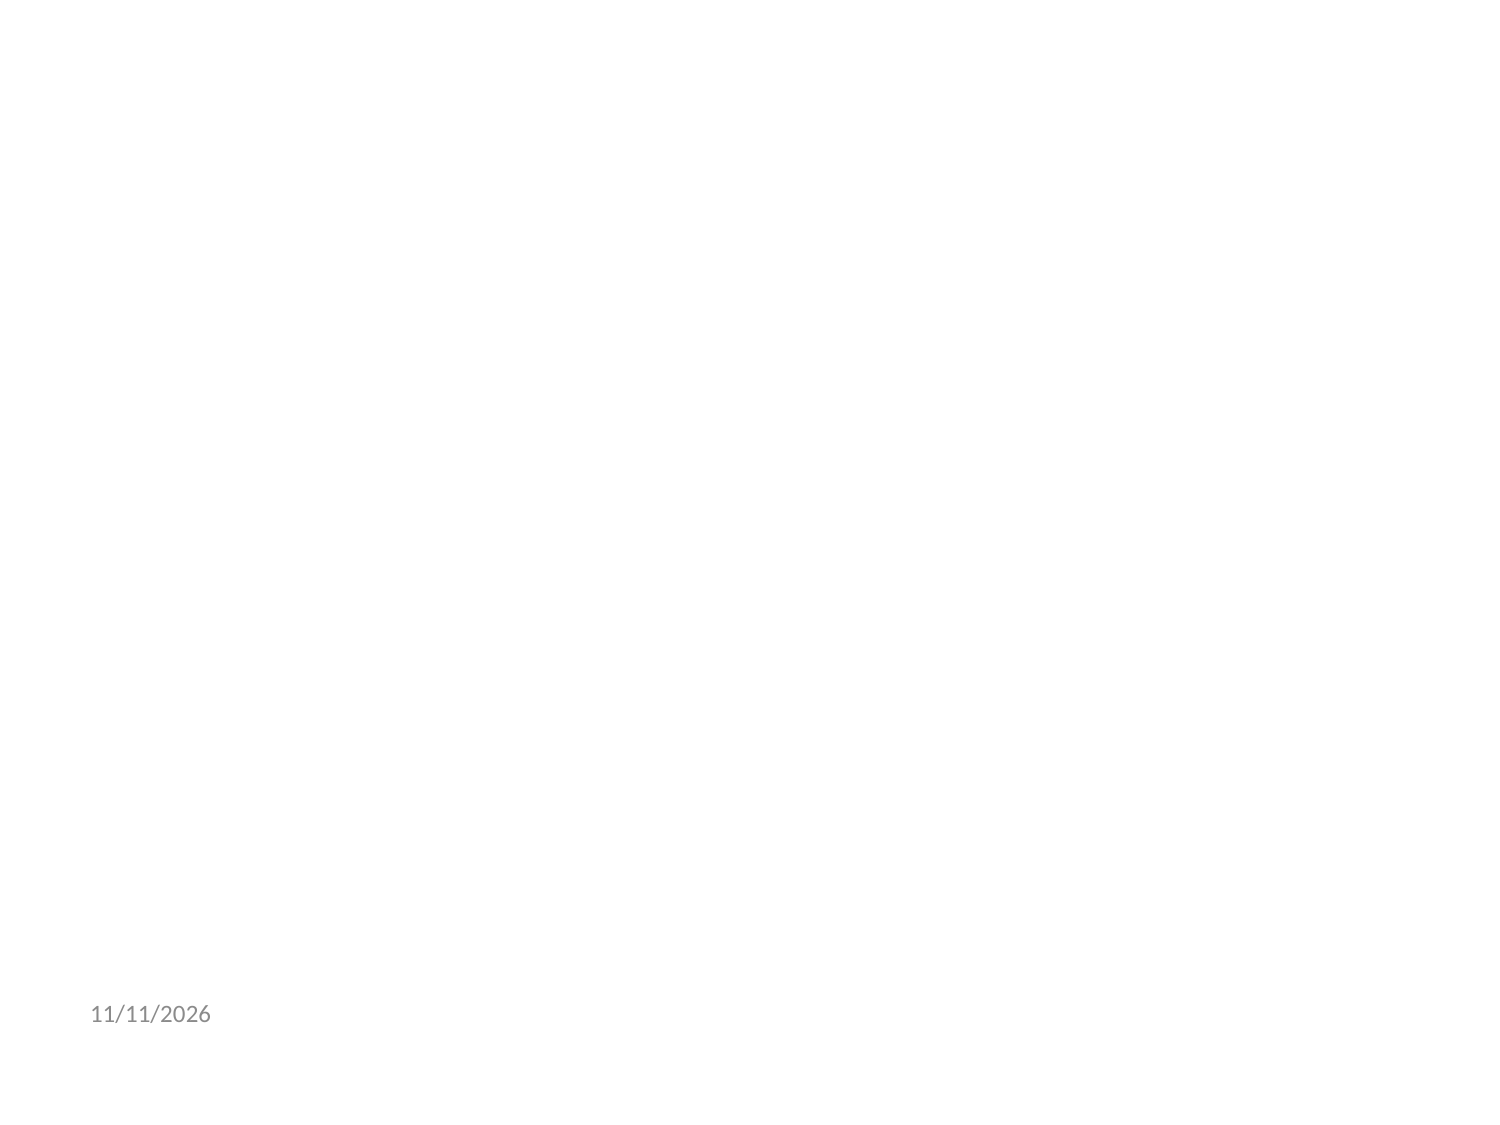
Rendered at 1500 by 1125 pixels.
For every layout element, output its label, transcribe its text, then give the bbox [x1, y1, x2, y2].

text_box 29-06-2021 [75, 982, 425, 1043]
